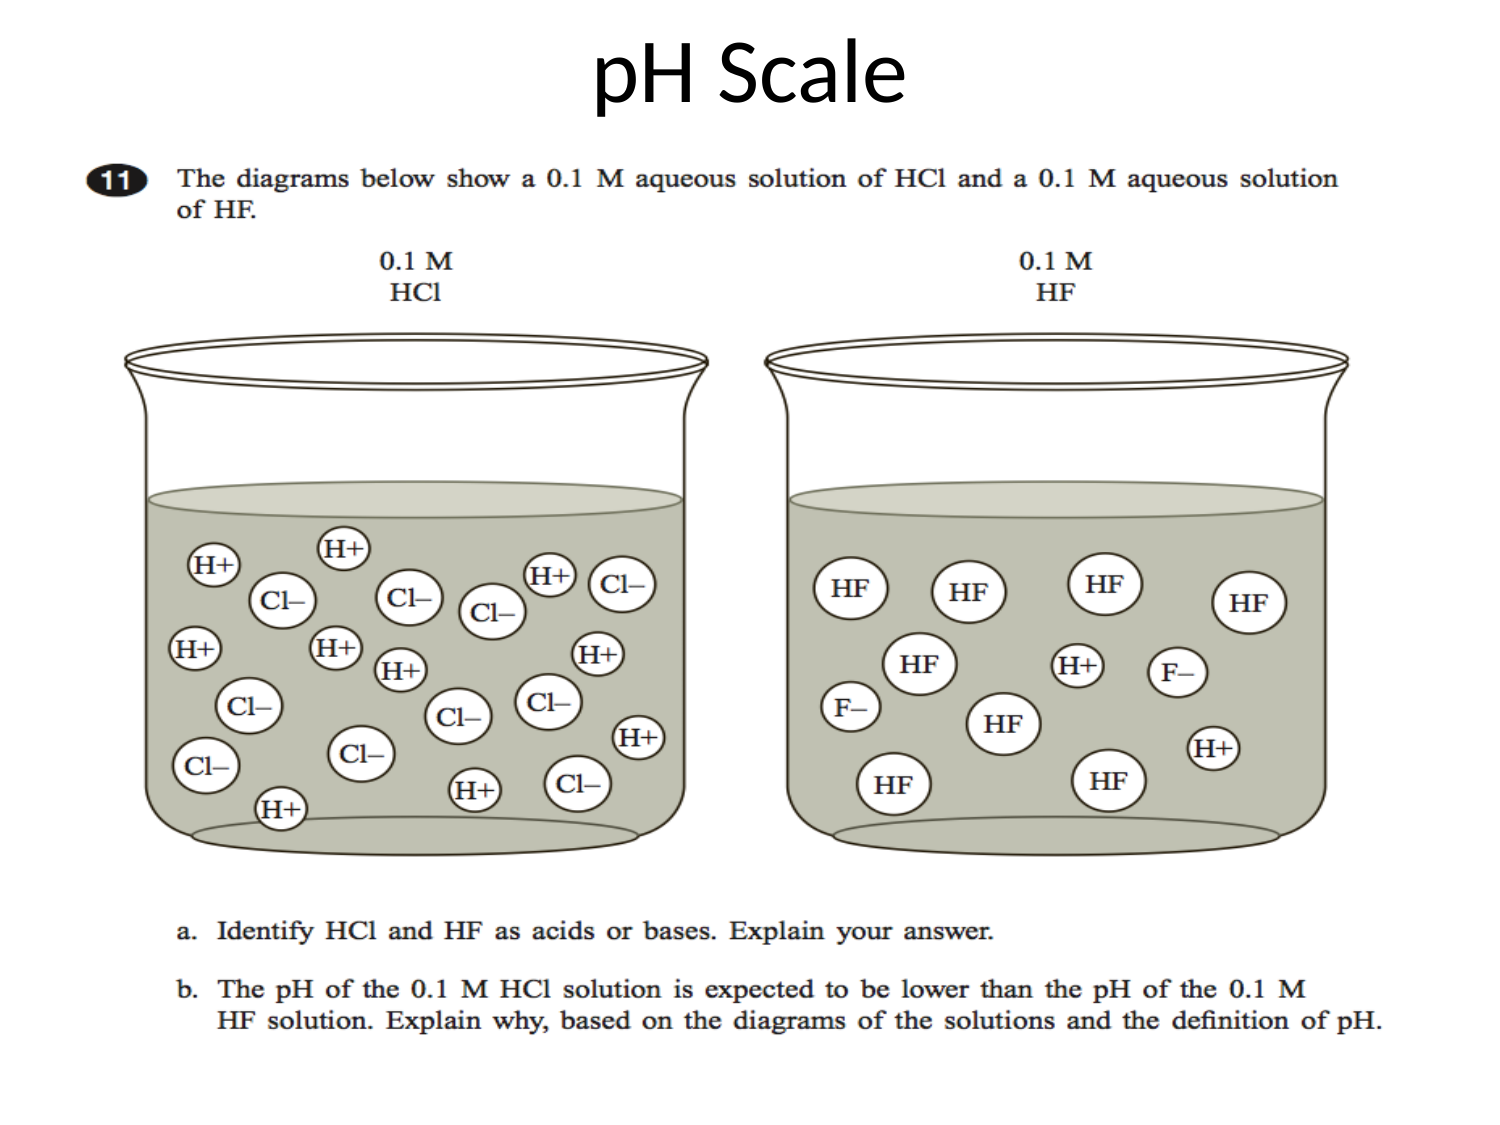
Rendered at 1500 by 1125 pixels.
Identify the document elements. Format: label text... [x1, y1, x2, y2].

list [0, 149, 1500, 1063]
title pH Scale [75, 0, 1425, 146]
